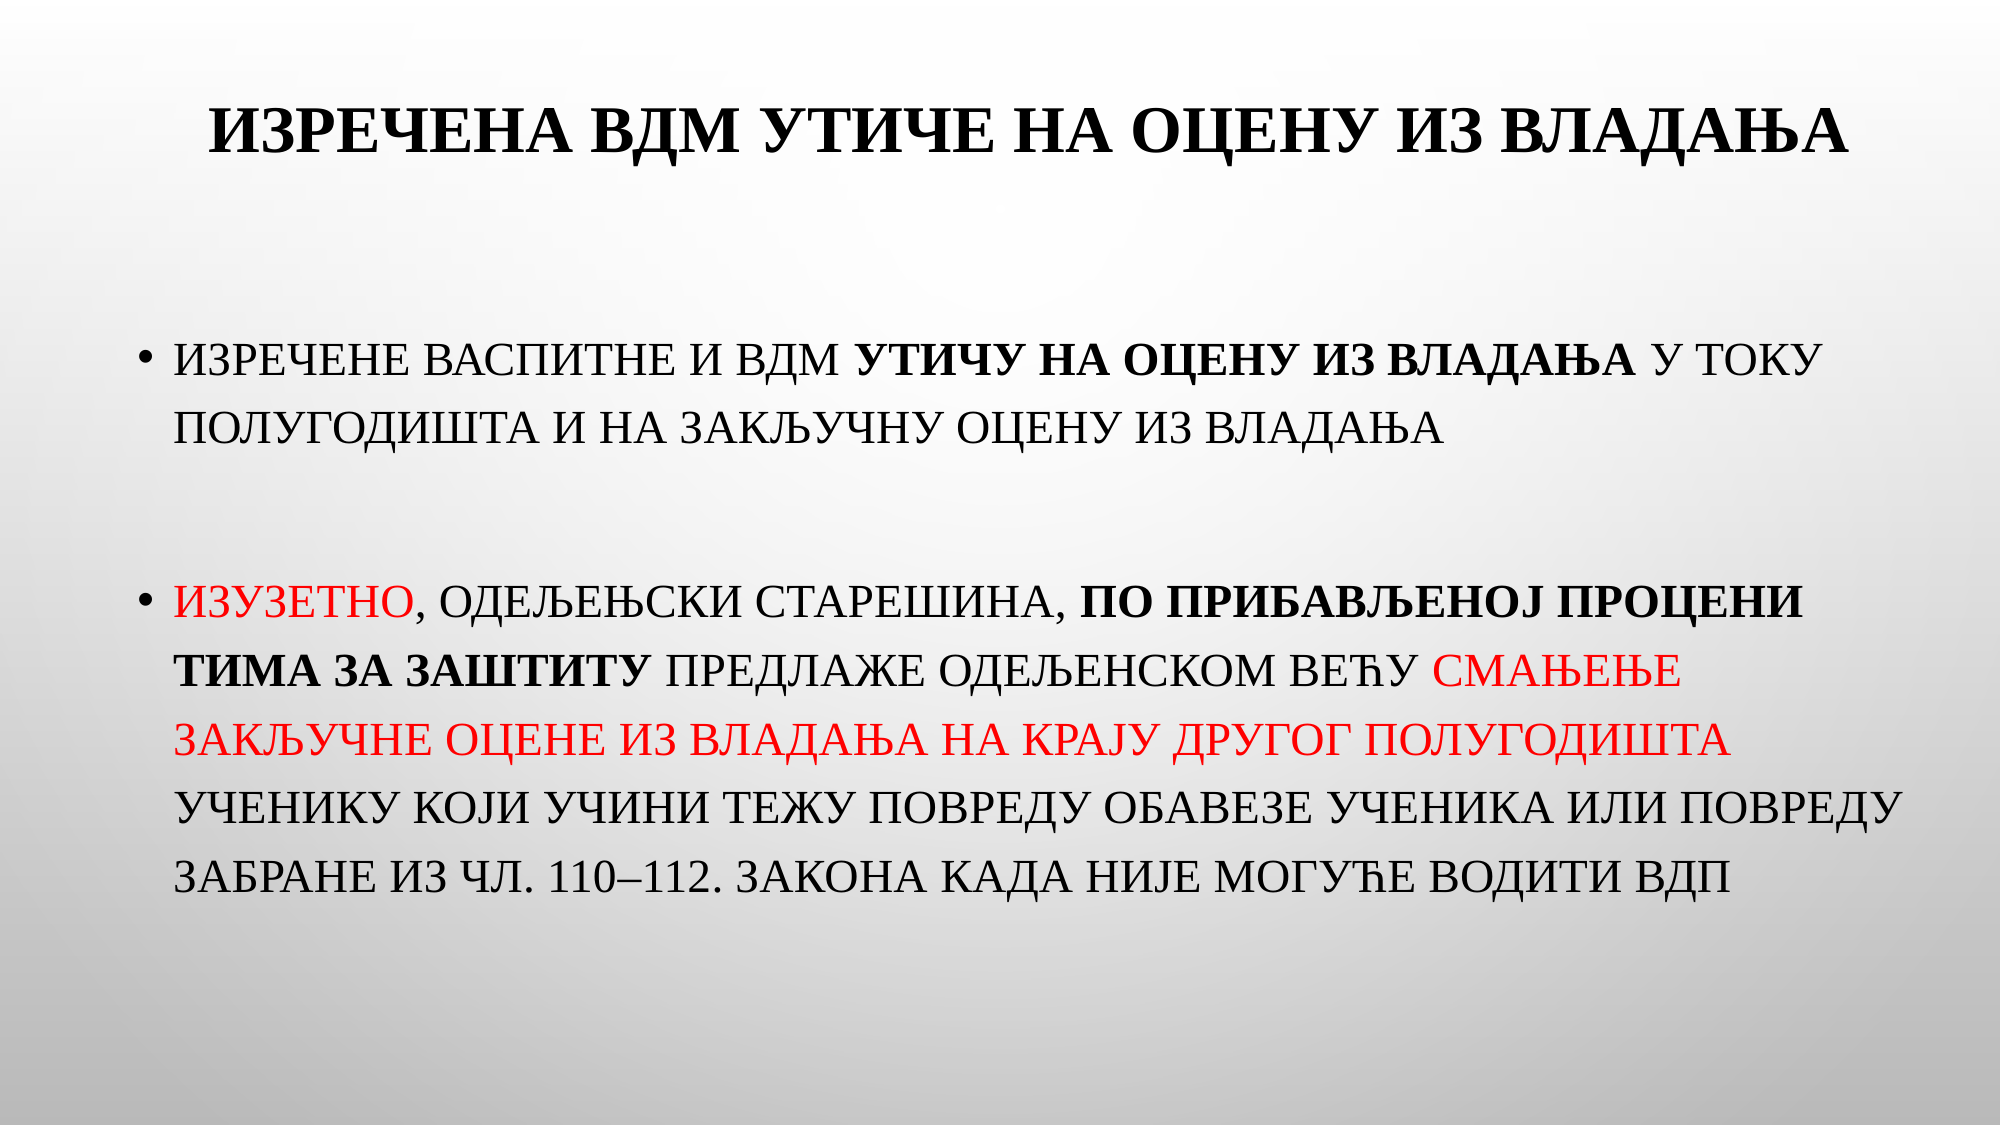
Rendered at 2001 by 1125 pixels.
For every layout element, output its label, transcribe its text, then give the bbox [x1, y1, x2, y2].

list Изречене васпитне и ВДМ утичу на оцену из владања у току полугодишта и на закључну оцену из владања Изузетно, одељењски старешина, по прибављеној процени тима за заштиту предлаже Одељенском већу смањење закључне оцене из владања на крају другог полугодишта ученику који учини тежу повреду обавезе ученика или повреду забране из чл. 110–112. Закона када није могуће водити ВДП [122, 237, 1921, 1038]
picture [0, 0, 2000, 1125]
title Изречена ВДМ утиче на оцену из владања [122, 37, 1921, 225]
